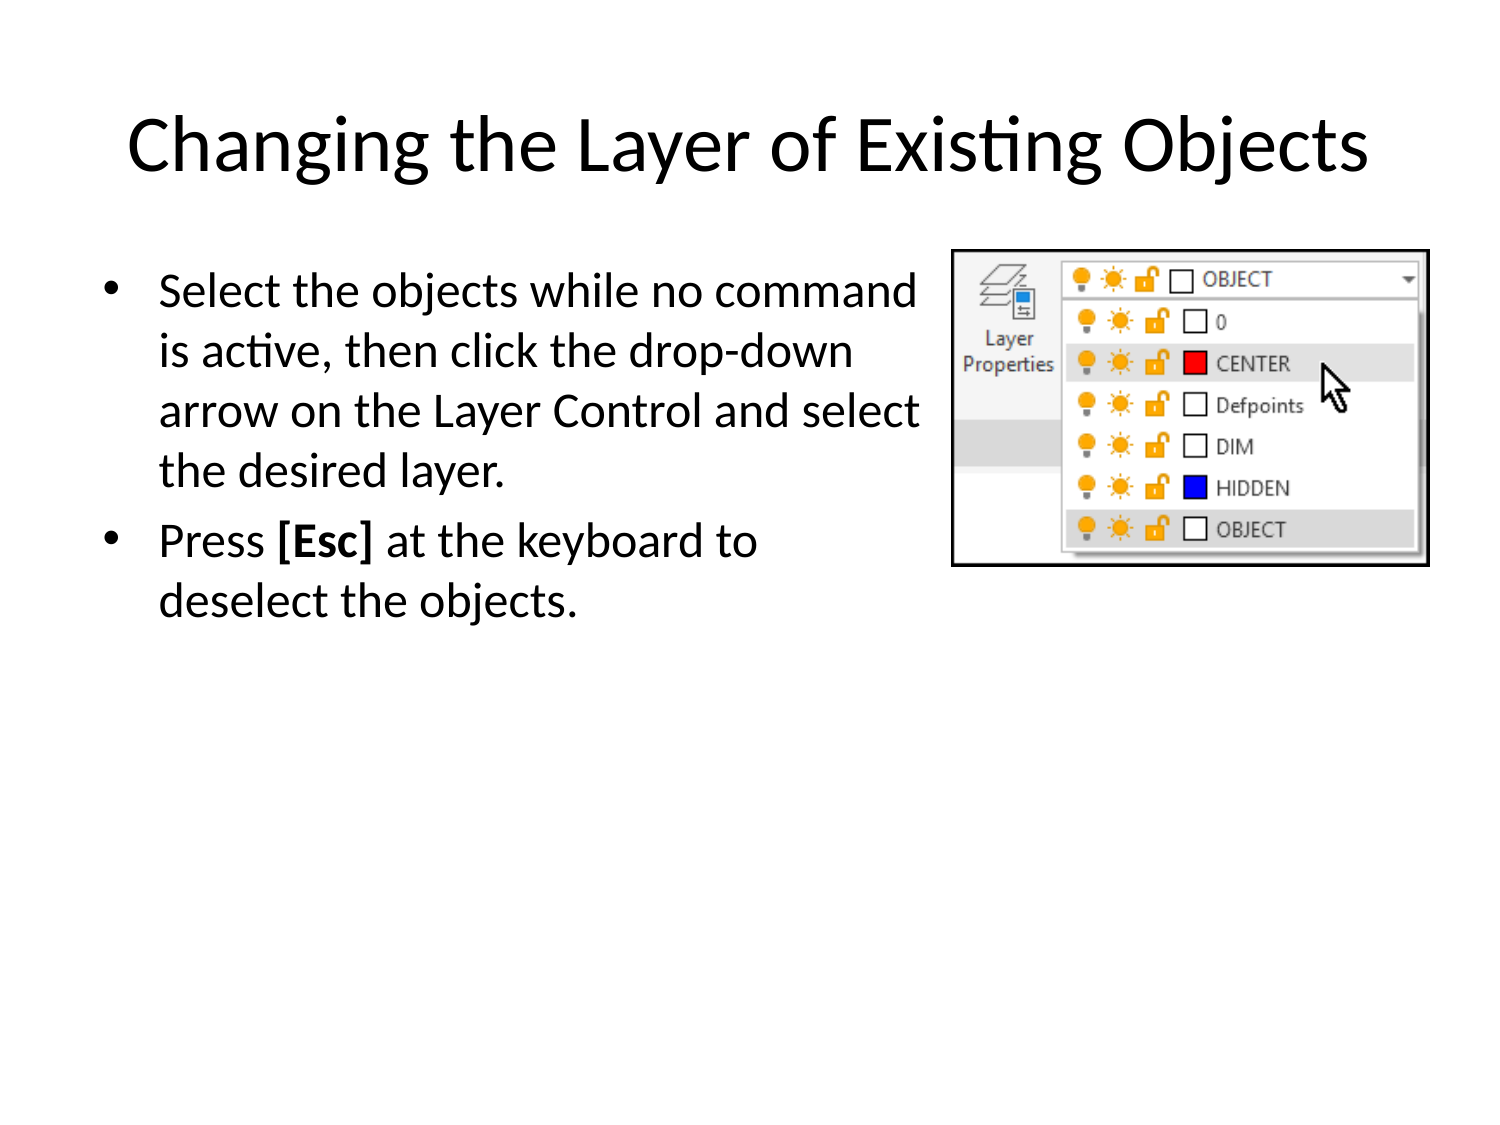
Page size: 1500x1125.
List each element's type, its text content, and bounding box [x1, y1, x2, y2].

title Changing the Layer of Existing Objects [75, 45, 1425, 233]
picture [951, 249, 1430, 567]
list Select the objects while no command is active, then click the drop-down arrow on the Layer Control and select the desired layer. Press [Esc] at the keyboard to deselect the objects. [87, 249, 938, 950]
